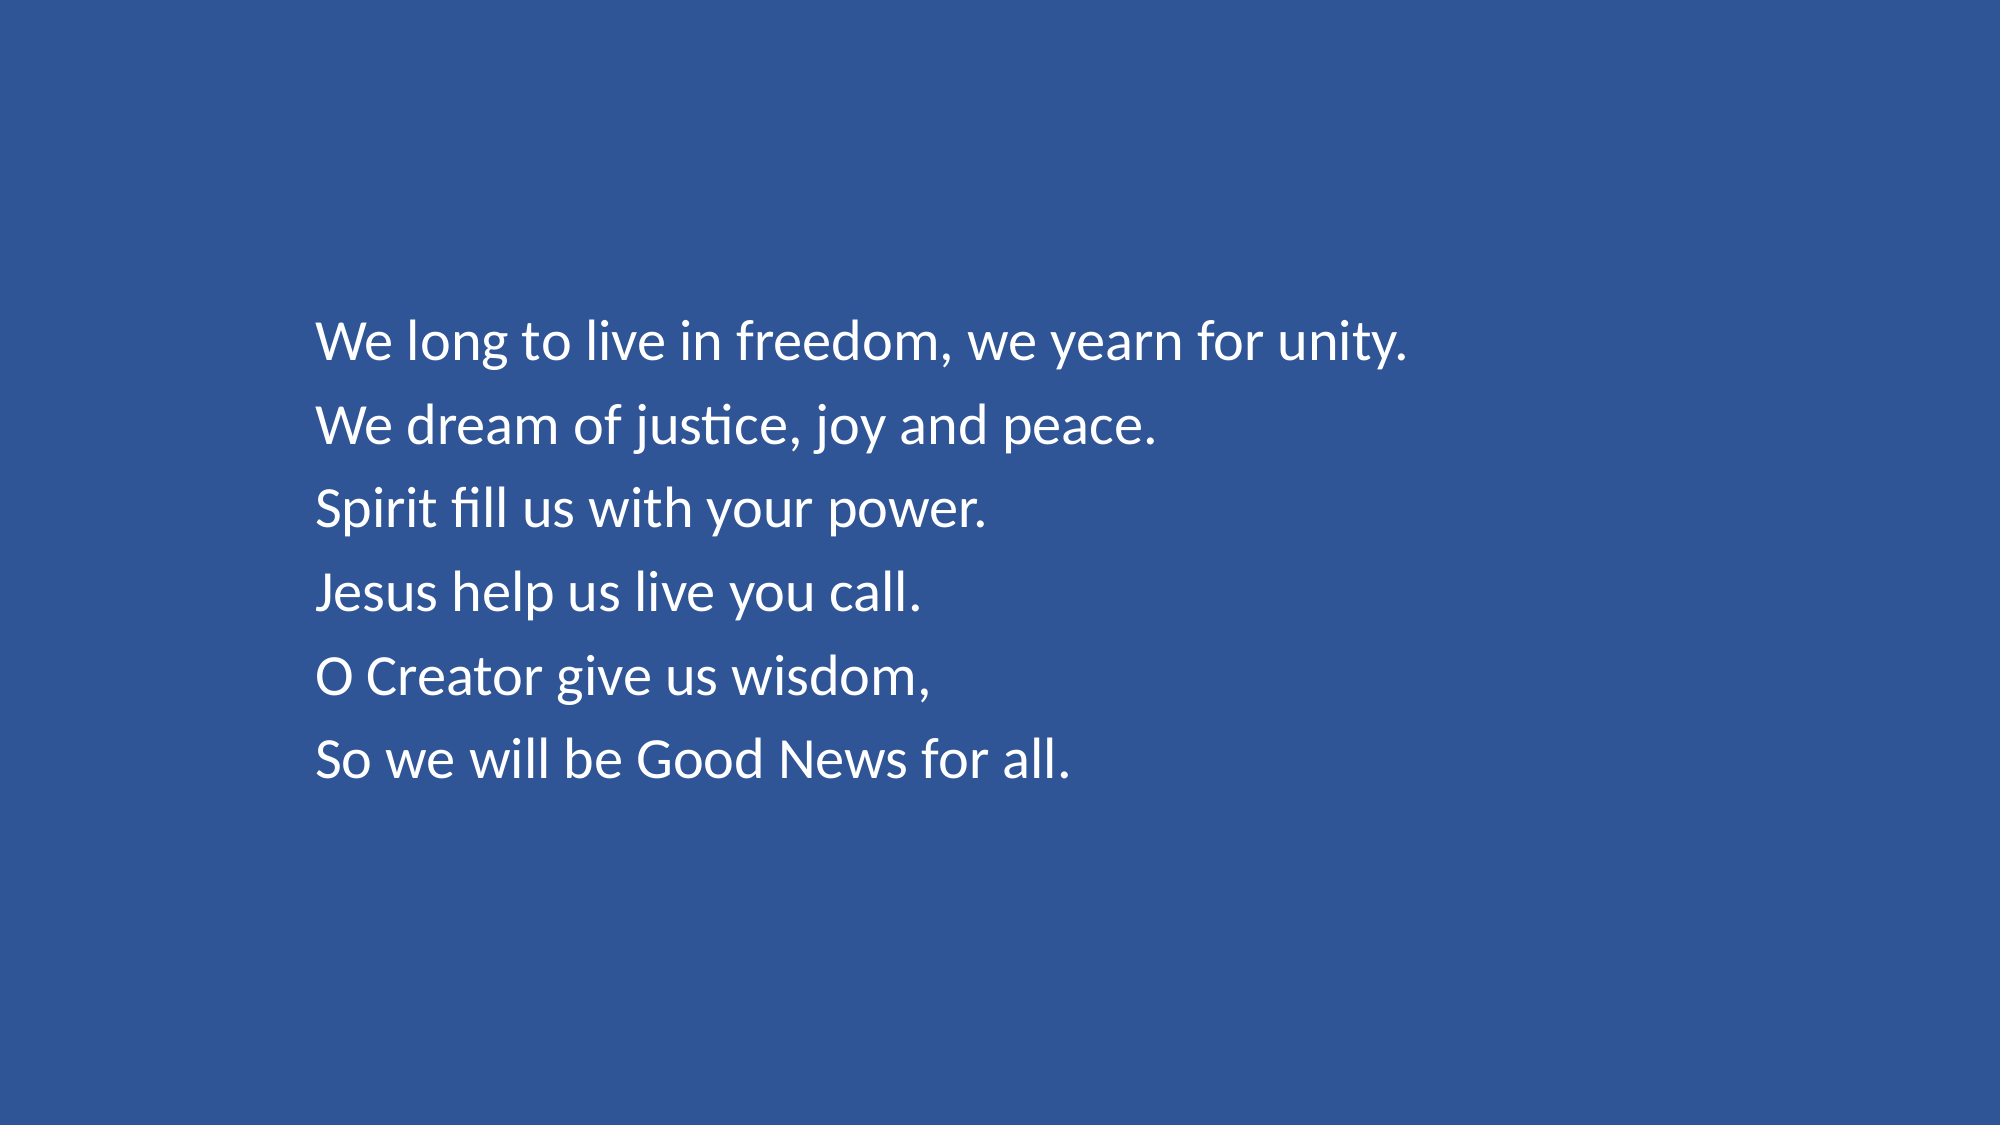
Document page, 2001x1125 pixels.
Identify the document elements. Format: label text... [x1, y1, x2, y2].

list We long to live in freedom, we yearn for unity. We dream of justice, joy and peace. Spirit fill us with your power. Jesus help us live you call. O Creator give us wisdom, So we will be Good News for all. [300, 302, 1700, 823]
